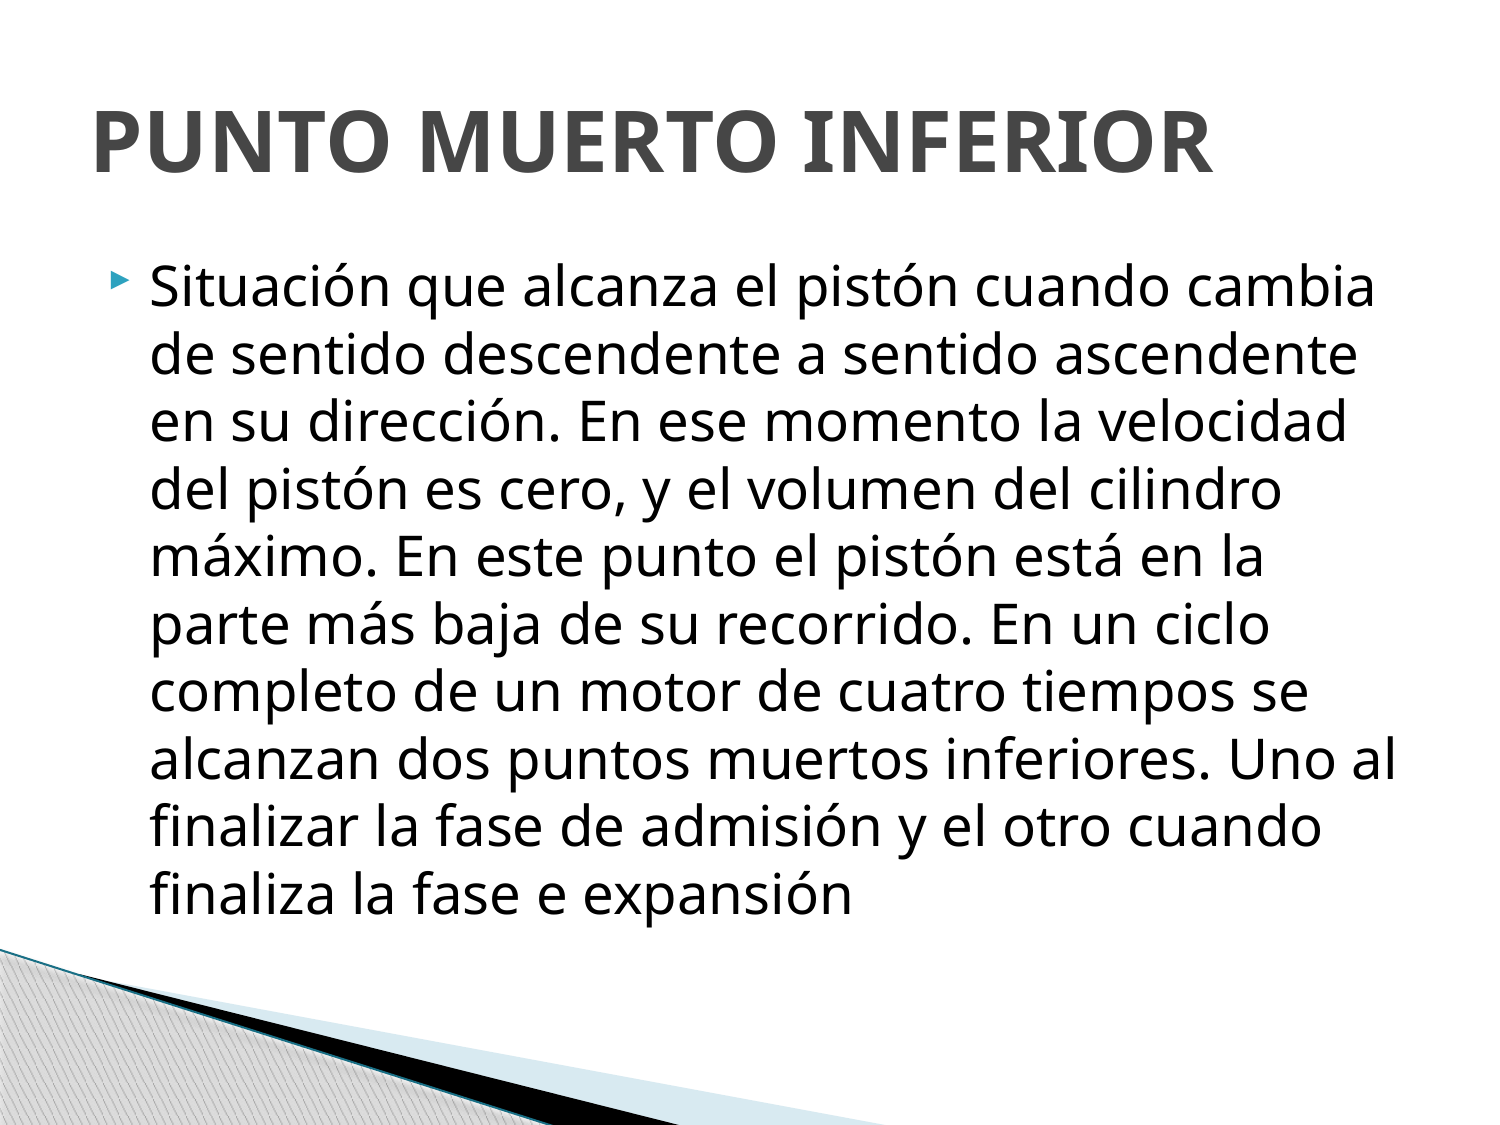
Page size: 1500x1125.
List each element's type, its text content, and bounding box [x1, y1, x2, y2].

title PUNTO MUERTO INFERIOR [75, 45, 1425, 233]
list Situación que alcanza el pistón cuando cambia de sentido descendente a sentido ascendente en su dirección. En ese momento la velocidad del pistón es cero, y el volumen del cilindro máximo. En este punto el pistón está en la parte más baja de su recorrido. En un ciclo completo de un motor de cuatro tiempos se alcanzan dos puntos muertos inferiores. Uno al finalizar la fase de admisión y el otro cuando finaliza la fase e expansión [75, 243, 1425, 986]
